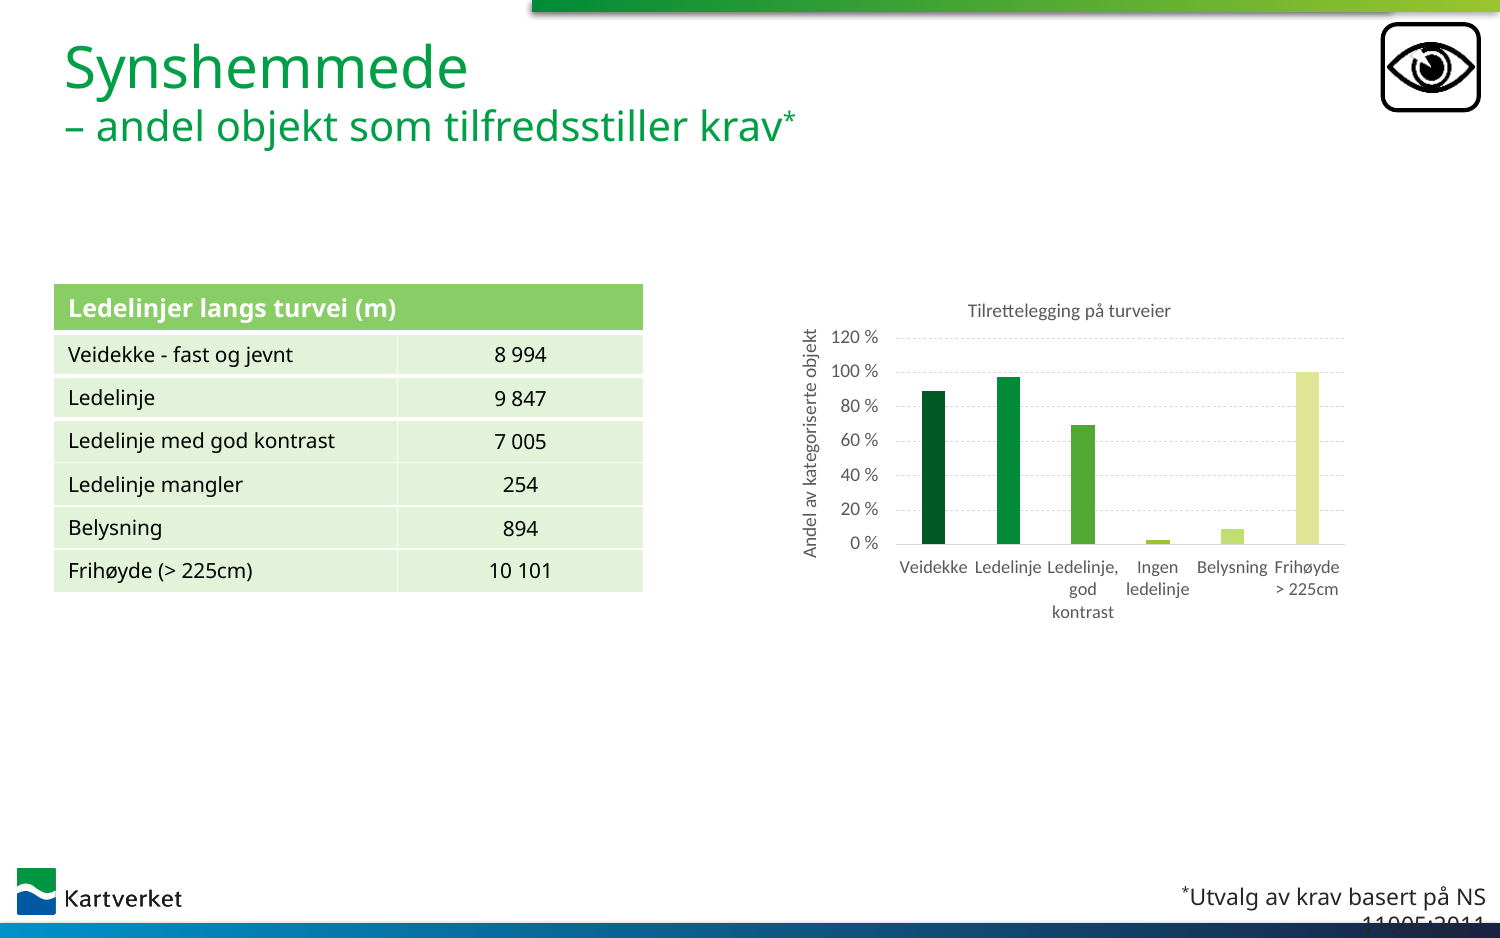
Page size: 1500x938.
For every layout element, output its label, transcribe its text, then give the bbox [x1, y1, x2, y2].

table_cell 7 005 [398, 421, 643, 462]
picture [791, 291, 1348, 630]
table_cell 9 847 [398, 378, 643, 417]
table_cell Ledelinje [54, 378, 397, 417]
table_header Ledelinjer langs turvei (m) [54, 284, 643, 330]
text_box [1382, 24, 1480, 111]
table_cell Veidekke - fast og jevnt [54, 335, 397, 374]
table_cell Ledelinje med god kontrast [54, 421, 397, 462]
table_cell 8 994 [398, 335, 643, 374]
table_cell Ledelinje mangler [54, 463, 397, 505]
table_cell Belysning [54, 507, 397, 548]
text_box *Utvalg av krav basert på NS 11005:2011 [1068, 873, 1500, 938]
table_cell 10 101 [398, 550, 643, 592]
text_box Synshemmede – andel objekt som tilfredsstiller krav* [49, 24, 1431, 158]
table_cell Frihøyde (> 225cm) [54, 550, 397, 592]
table_cell 894 [398, 507, 643, 548]
table_cell 254 [398, 463, 643, 505]
